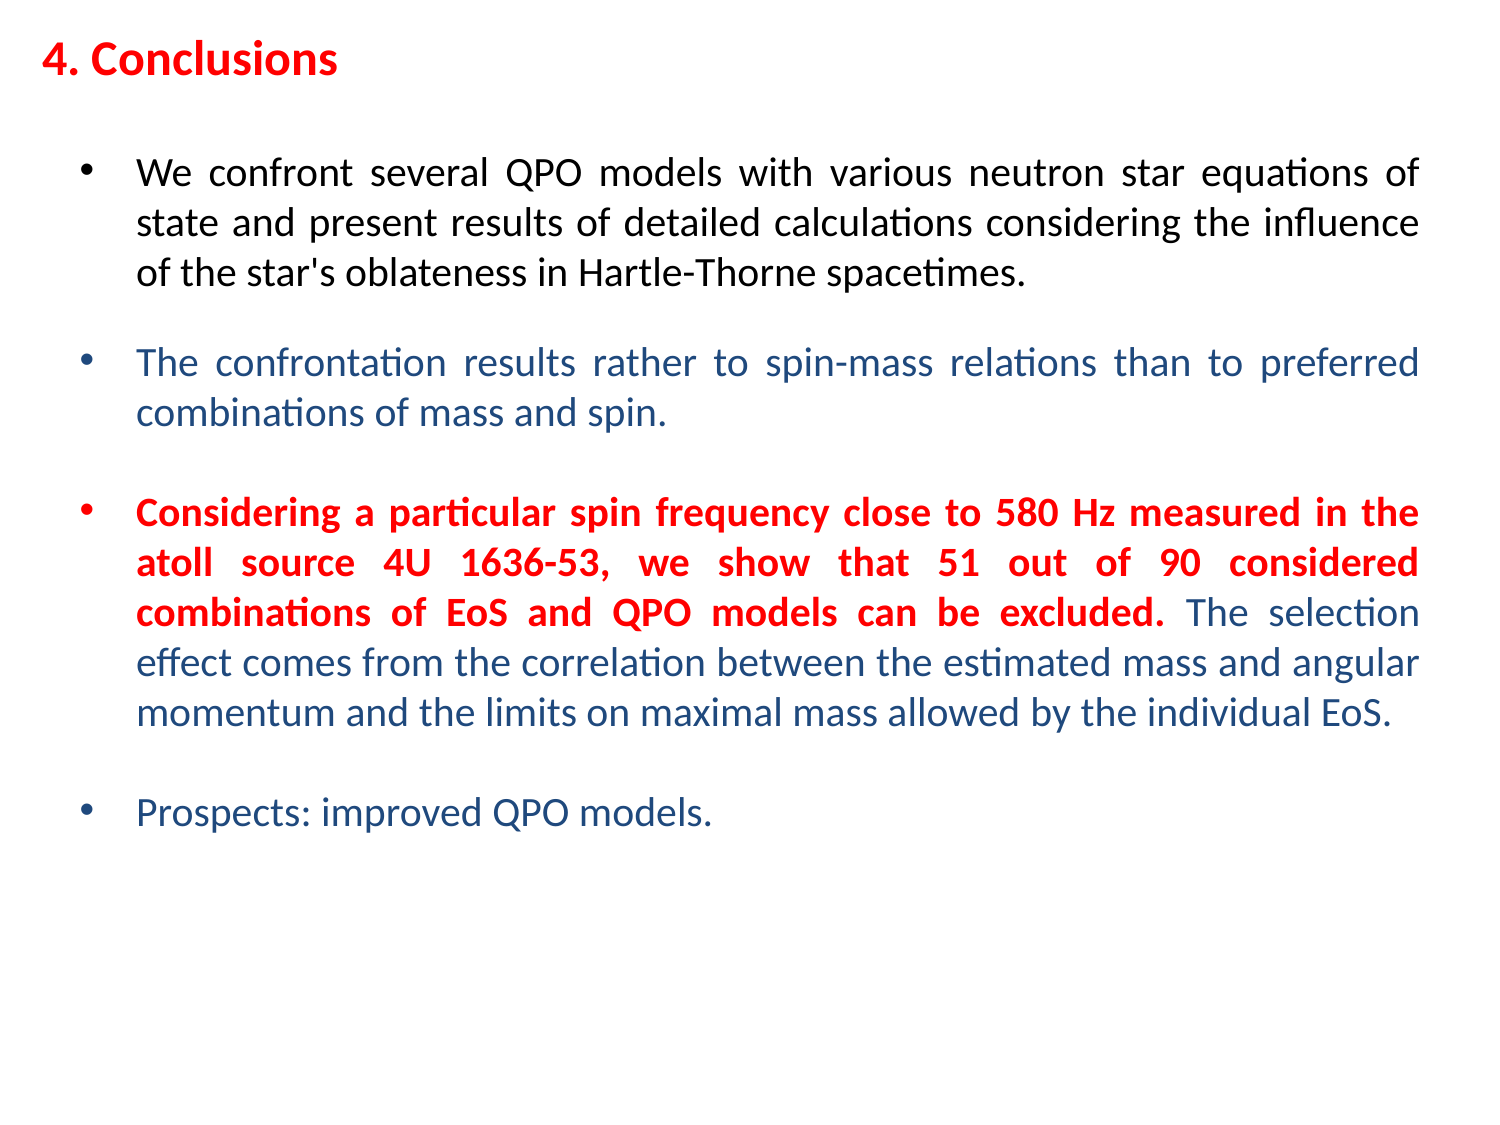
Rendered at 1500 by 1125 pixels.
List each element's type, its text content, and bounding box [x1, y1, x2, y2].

text_box 4. Conclusions [27, 17, 354, 93]
text_box We confront several QPO models with various neutron star equations of state and present results of detailed calculations considering the influence of the star's oblateness in Hartle-Thorne spacetimes. The confrontation results rather to spin-mass relations than to preferred combinations of mass and spin. Considering a particular spin frequency close to 580 Hz measured in the atoll source 4U 1636-53, we show that 51 out of 90 considered combinations of EoS and QPO models can be excluded. The selection effect comes from the correlation between the estimated mass and angular momentum and the limits on maximal mass allowed by the individual EoS. Prospects: improved QPO models. [64, 137, 1436, 943]
